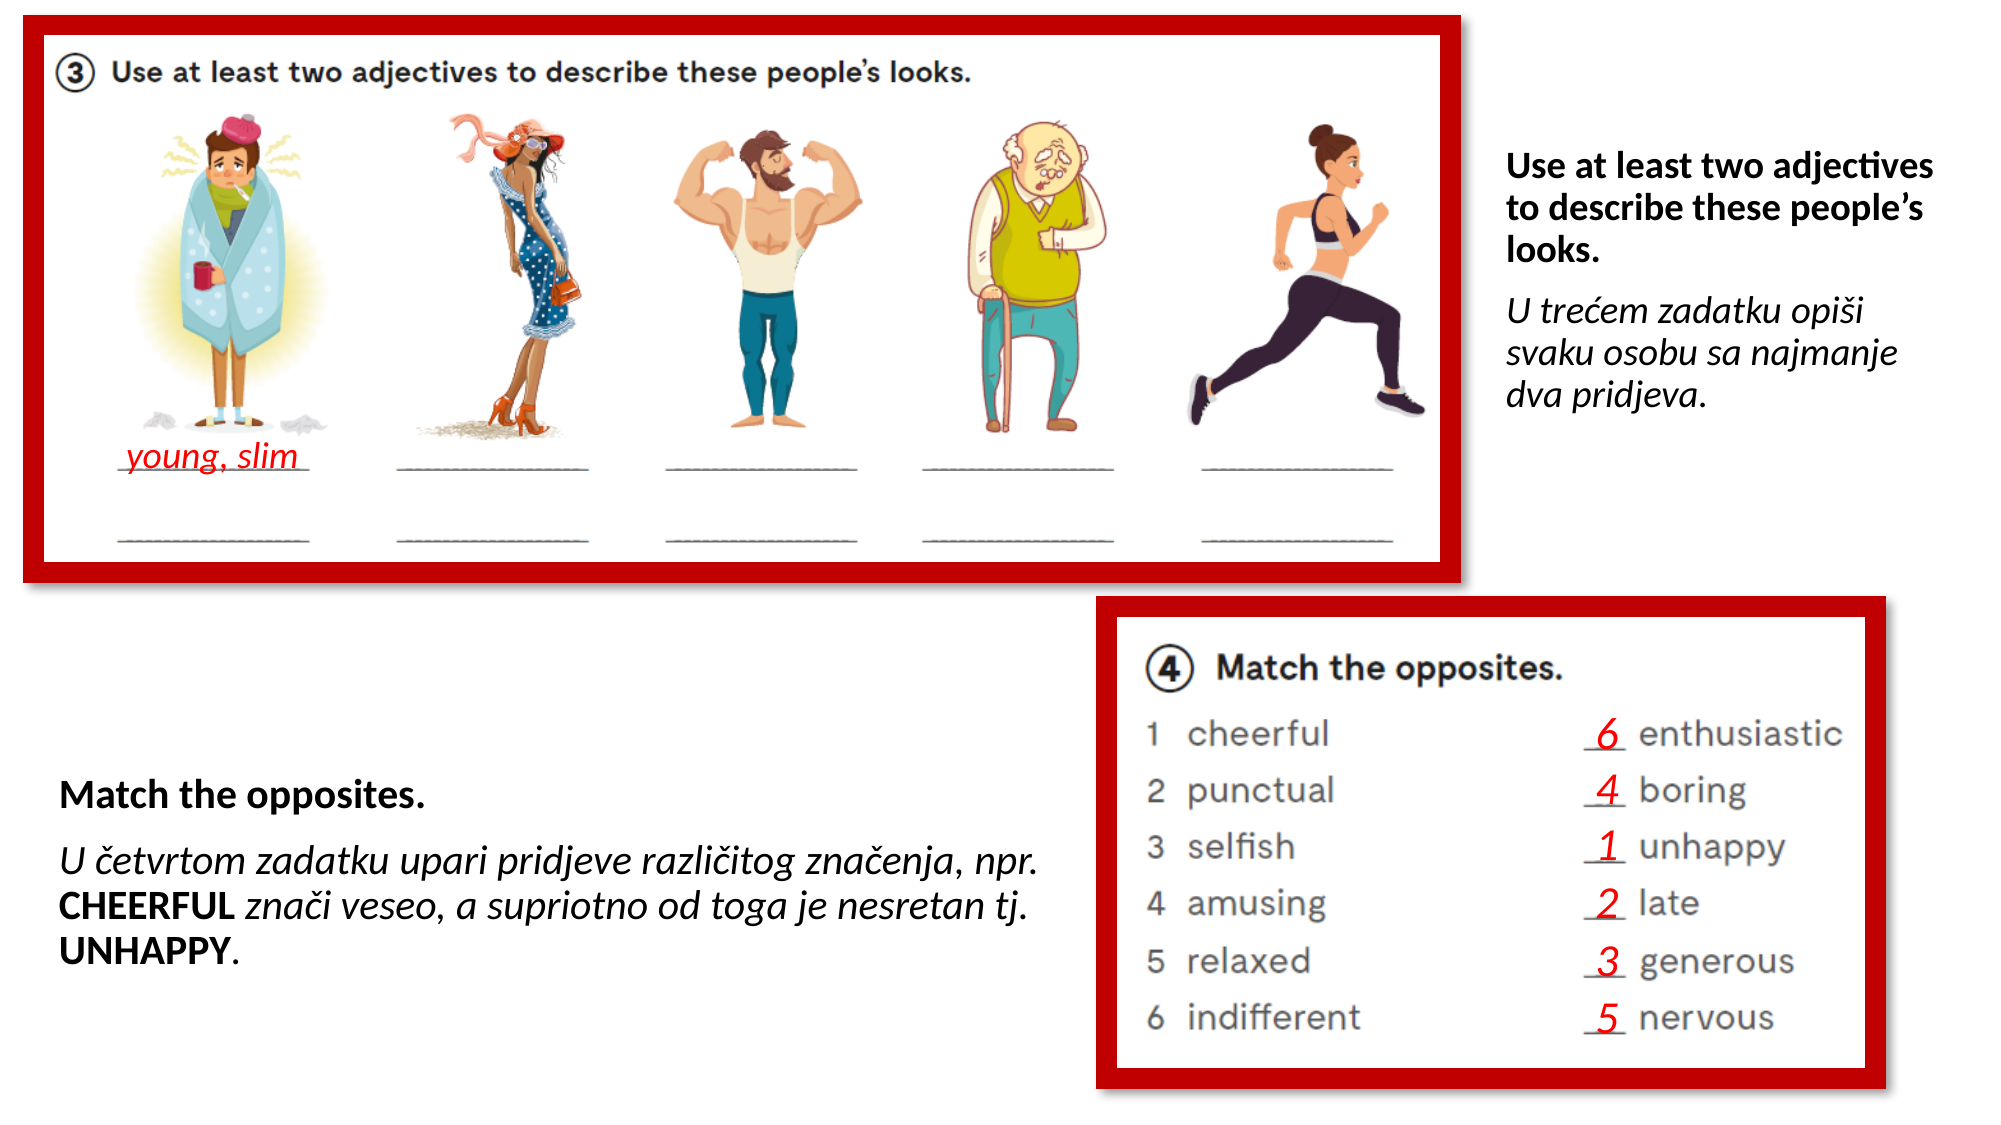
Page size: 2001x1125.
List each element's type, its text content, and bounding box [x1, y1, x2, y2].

text_box Use at least two adjectives to describe these people’s looks. U trećem zadatku opiši svaku osobu sa najmanje dva pridjeva. [1490, 138, 1956, 424]
picture [44, 35, 1441, 563]
text_box Match the opposites. U četvrtom zadatku upari pridjeve različitog značenja, npr. CHEERFUL znači veseo, a supriotno od toga je nesretan tj. UNHAPPY. [44, 764, 1076, 1051]
picture [1116, 616, 1866, 1069]
